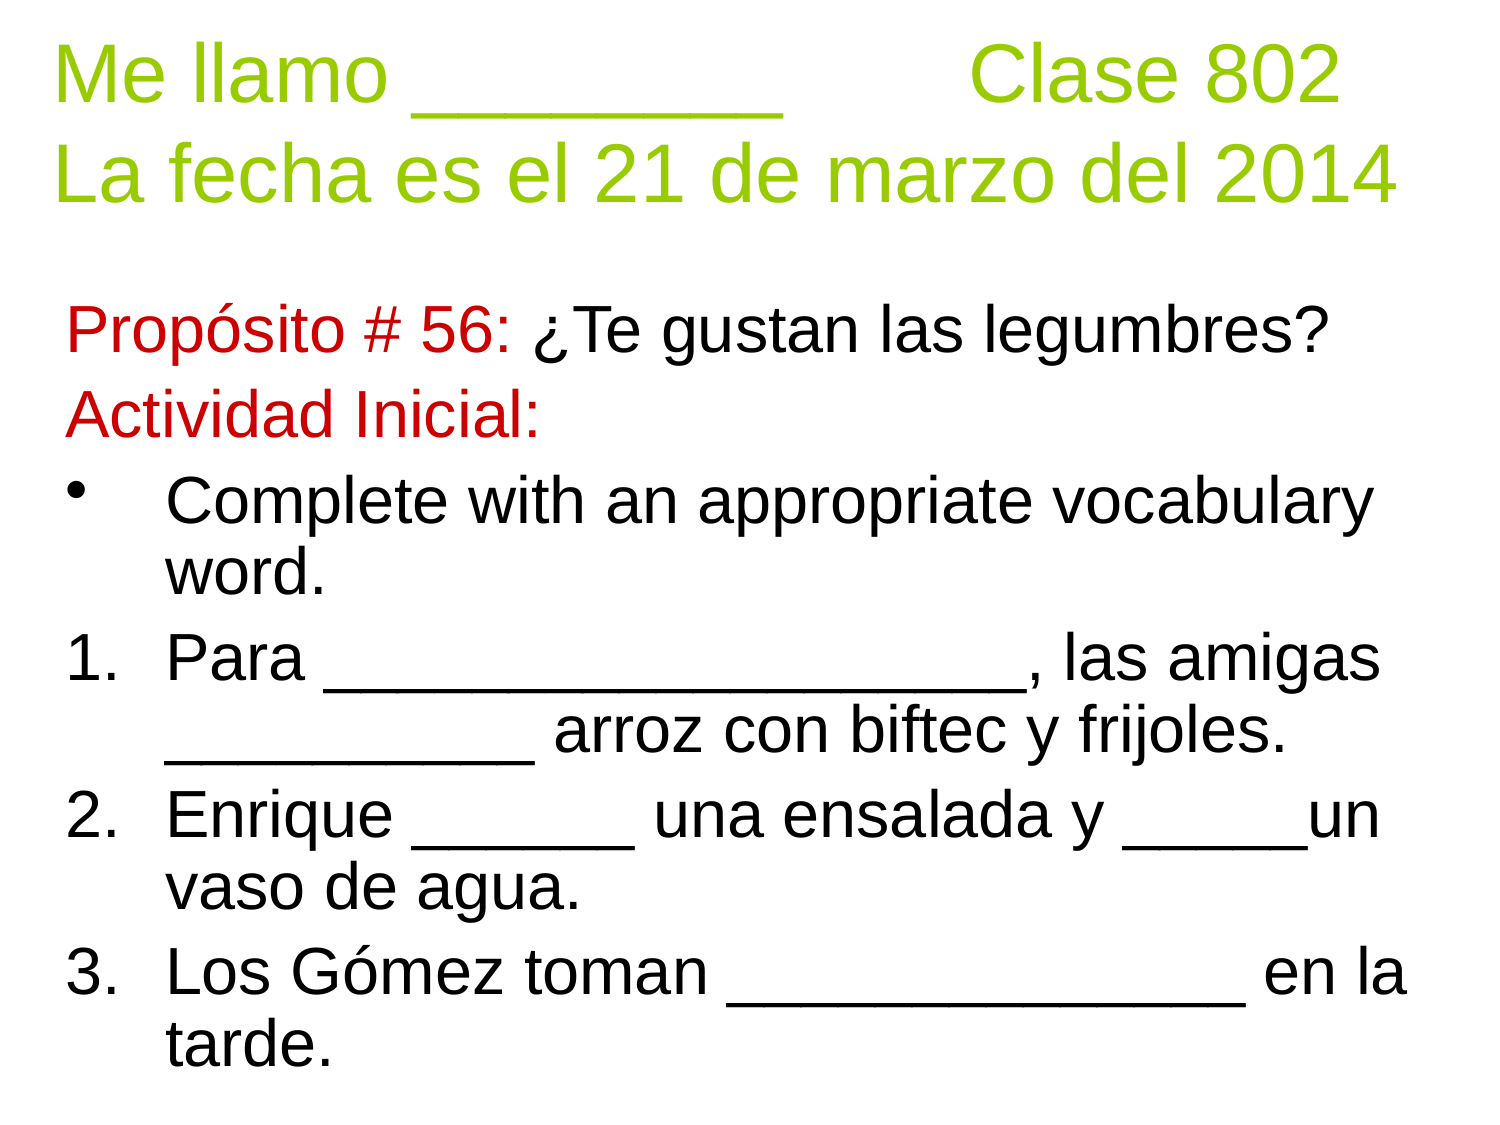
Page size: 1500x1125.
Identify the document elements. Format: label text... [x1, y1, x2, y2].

list Propósito # 56: ¿Te gustan las legumbres? Actividad Inicial: Complete with an appropriate vocabulary word. Para ___________________, las amigas __________ arroz con biftec y frijoles. Enrique ______ una ensalada y _____un vaso de agua. Los Gómez toman ______________ en la tarde. [50, 287, 1450, 1100]
title Me llamo ________ Clase 802 La fecha es el 21 de marzo del 2014 [37, 24, 1463, 213]
